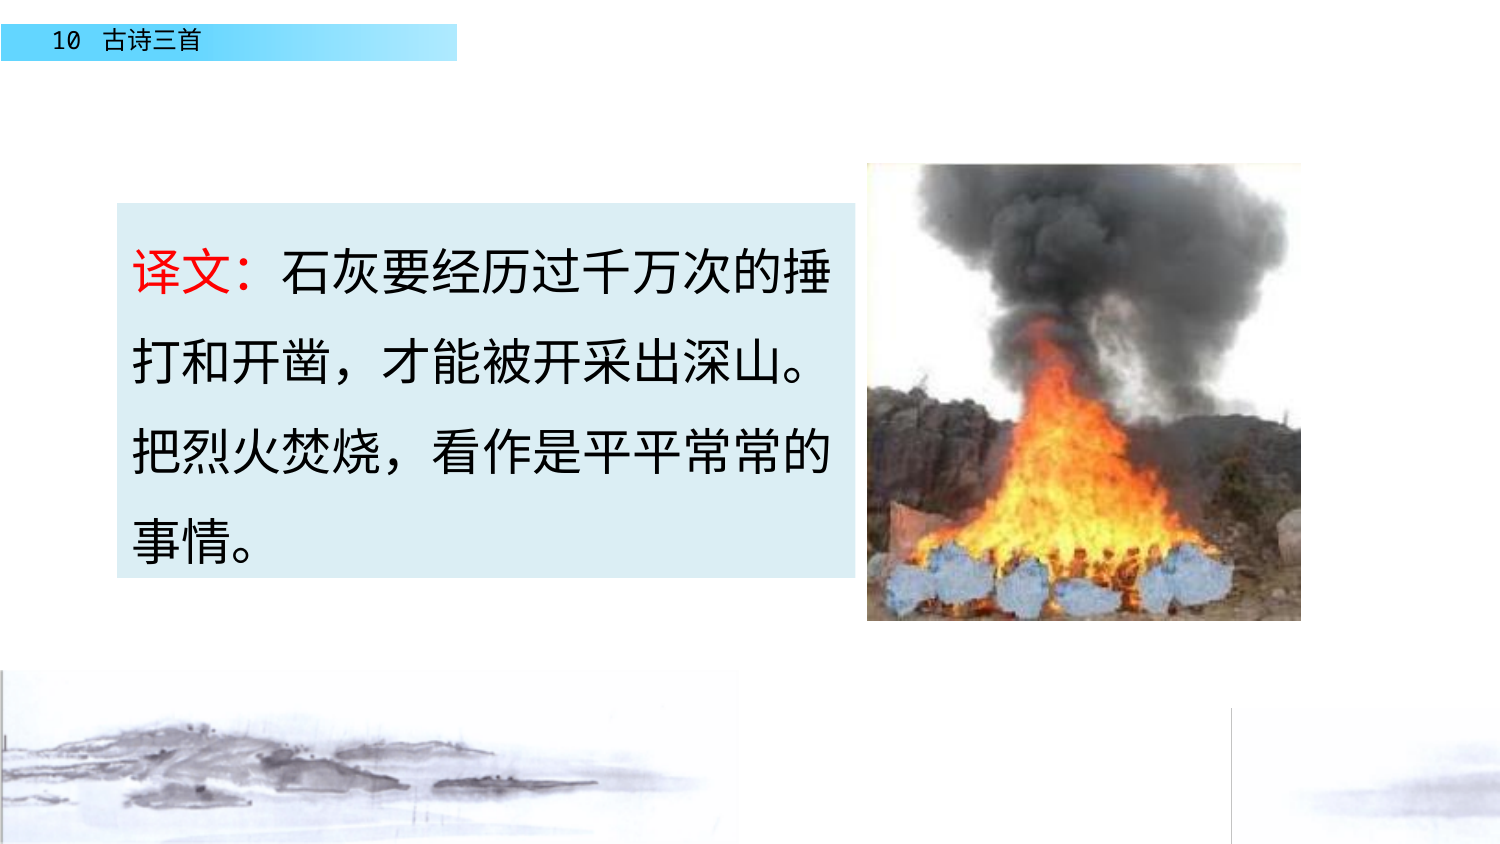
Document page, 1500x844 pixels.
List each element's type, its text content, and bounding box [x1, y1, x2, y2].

picture [0, 670, 739, 844]
picture [1230, 708, 1500, 844]
text_box 译文：石灰要经历过千万次的捶打和开凿，才能被开采出深山。把烈火焚烧，看作是平平常常的事情。 [117, 203, 856, 578]
picture [866, 163, 1301, 622]
